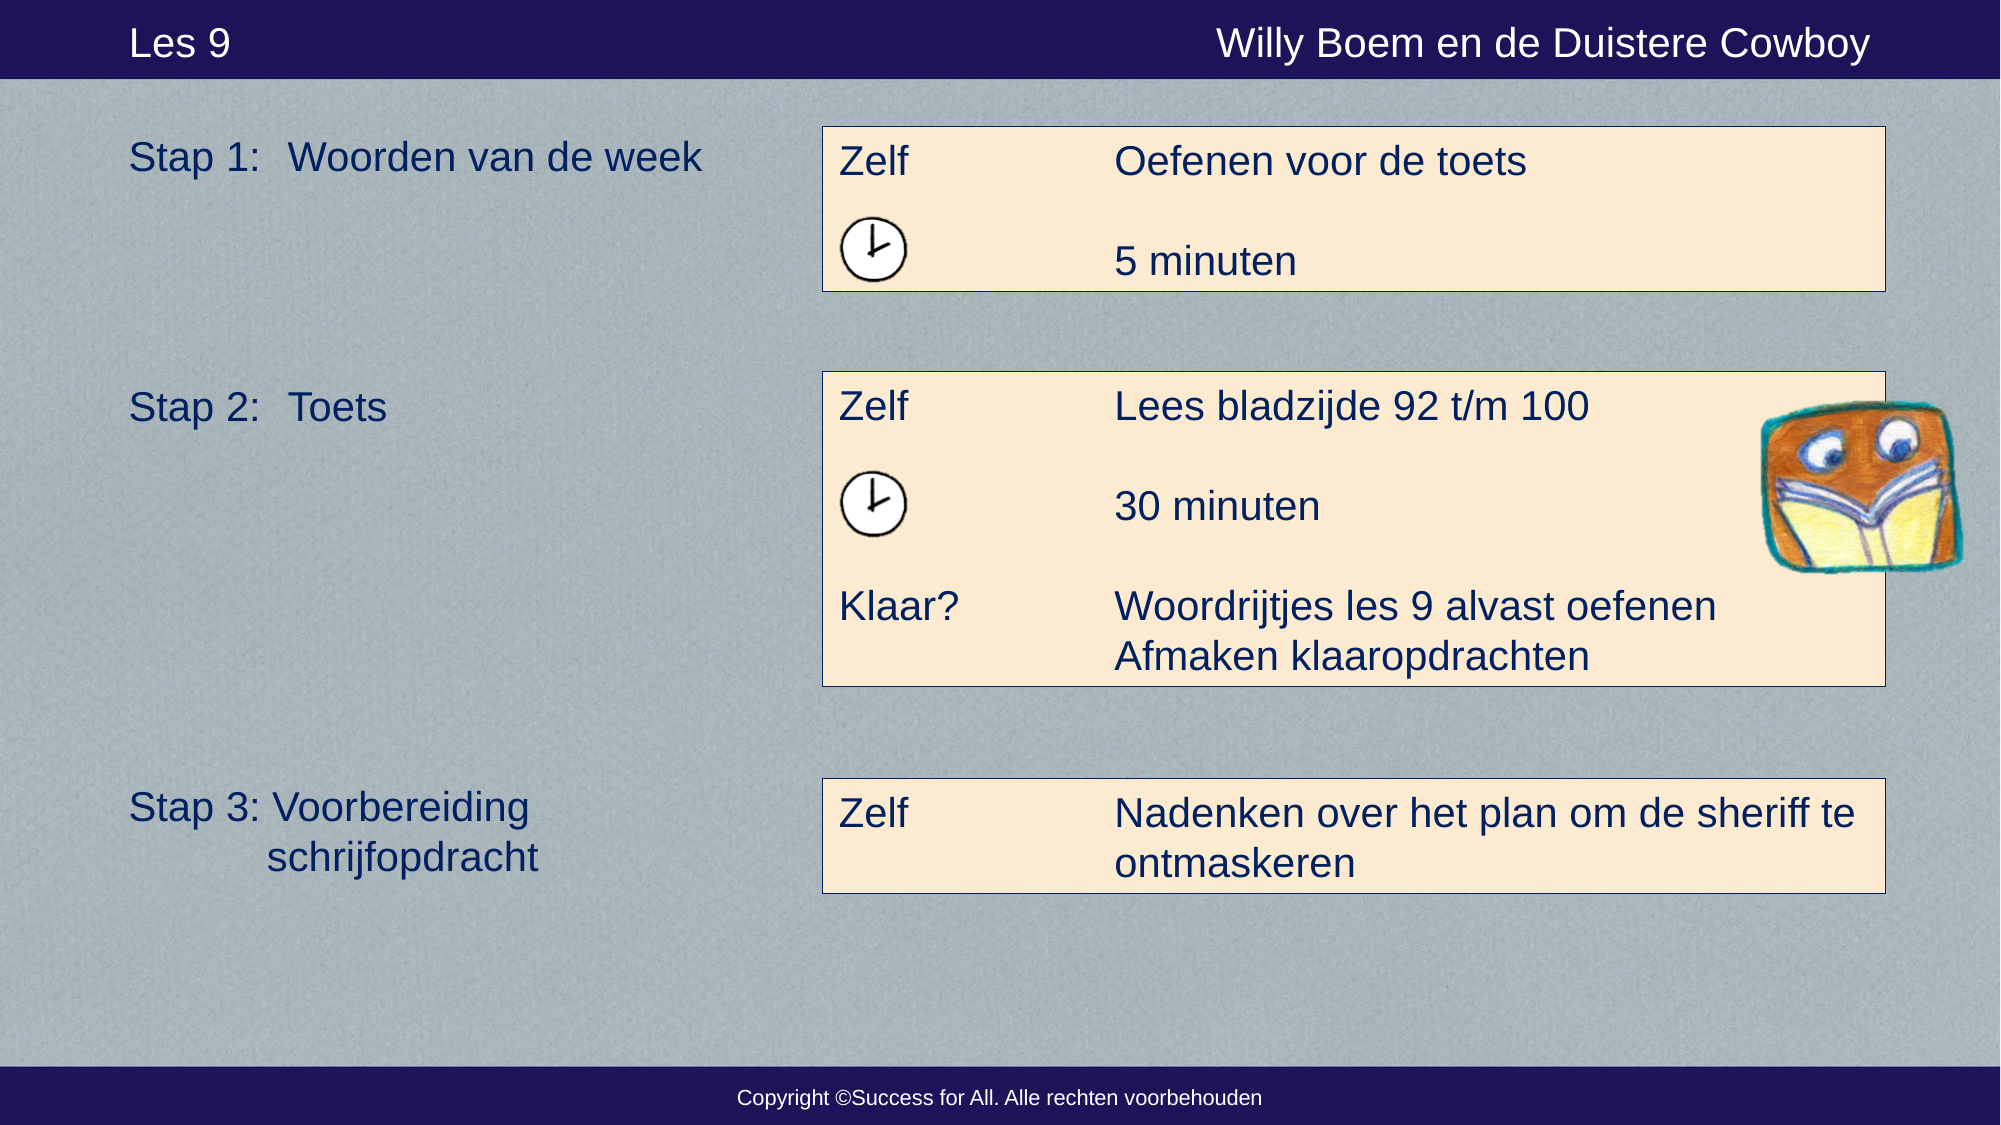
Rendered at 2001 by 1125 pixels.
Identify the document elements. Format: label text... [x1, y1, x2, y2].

text_box Stap 1: Woorden van de week Stap 2: Toets Stap 3: Voorbereiding schrijfopdracht [114, 122, 907, 888]
text_box Zelf Lees bladzijde 92 t/m 100 30 minuten Klaar? Woordrijtjes les 9 alvast oefenen Afmaken klaaropdrachten [822, 371, 1886, 687]
text_box Copyright ©Success for All. Alle rechten voorbehouden [0, 1076, 2000, 1125]
text_box Zelf Nadenken over het plan om de sheriff te ontmaskeren [822, 778, 1886, 894]
picture [0, 0, 2001, 1125]
text_box Les 9 [114, 8, 354, 73]
text_box Willy Boem en de Duistere Cowboy [999, 8, 1886, 73]
text_box Zelf Oefenen voor de toets 5 minuten [822, 126, 1886, 292]
